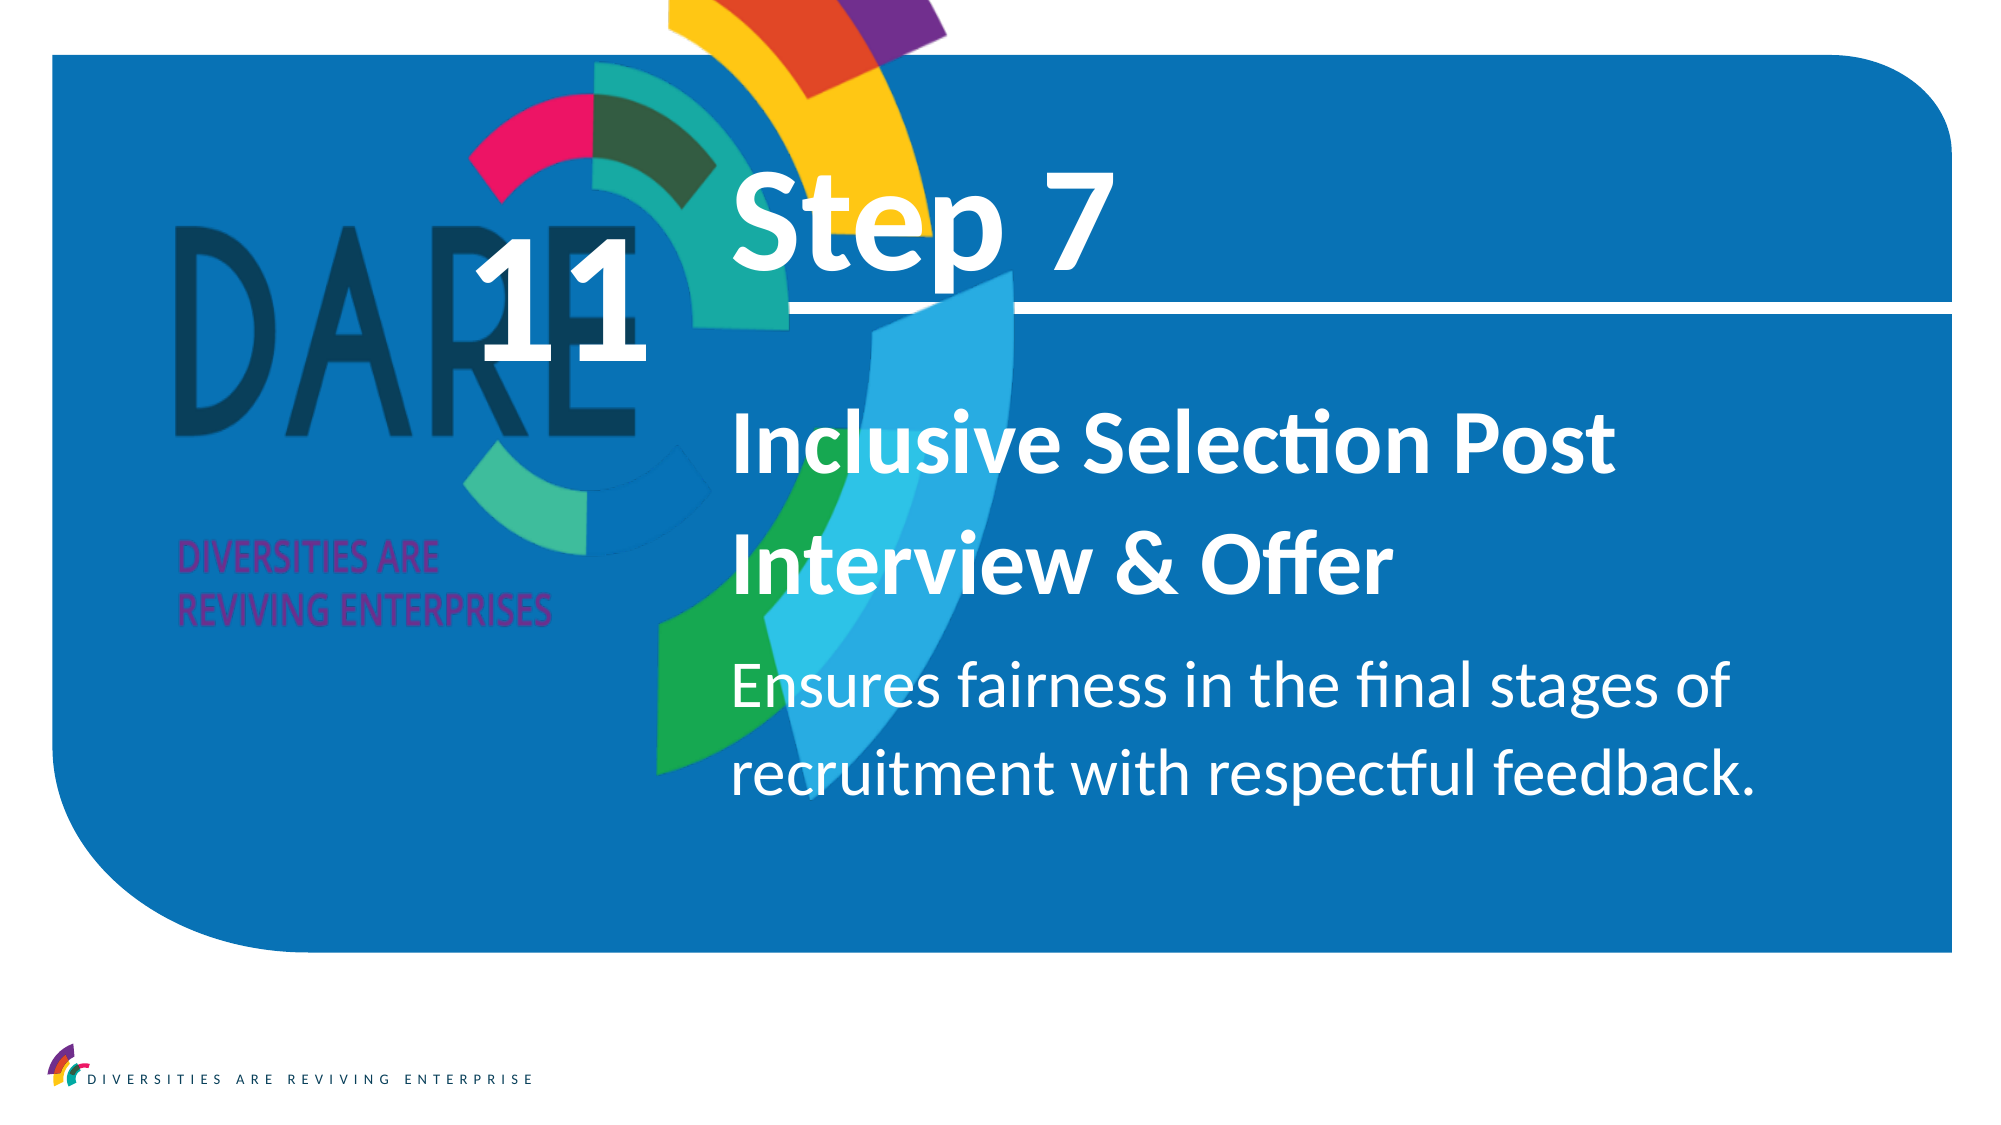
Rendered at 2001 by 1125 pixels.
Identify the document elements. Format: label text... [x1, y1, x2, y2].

list 11 [449, 191, 715, 288]
list Inclusive Selection Post Interview & Offer Ensures fairness in the final stages of recruitment with respectful feedback. [715, 362, 1793, 868]
picture [24, 0, 1166, 987]
text_box Step 7 [715, 112, 1211, 308]
